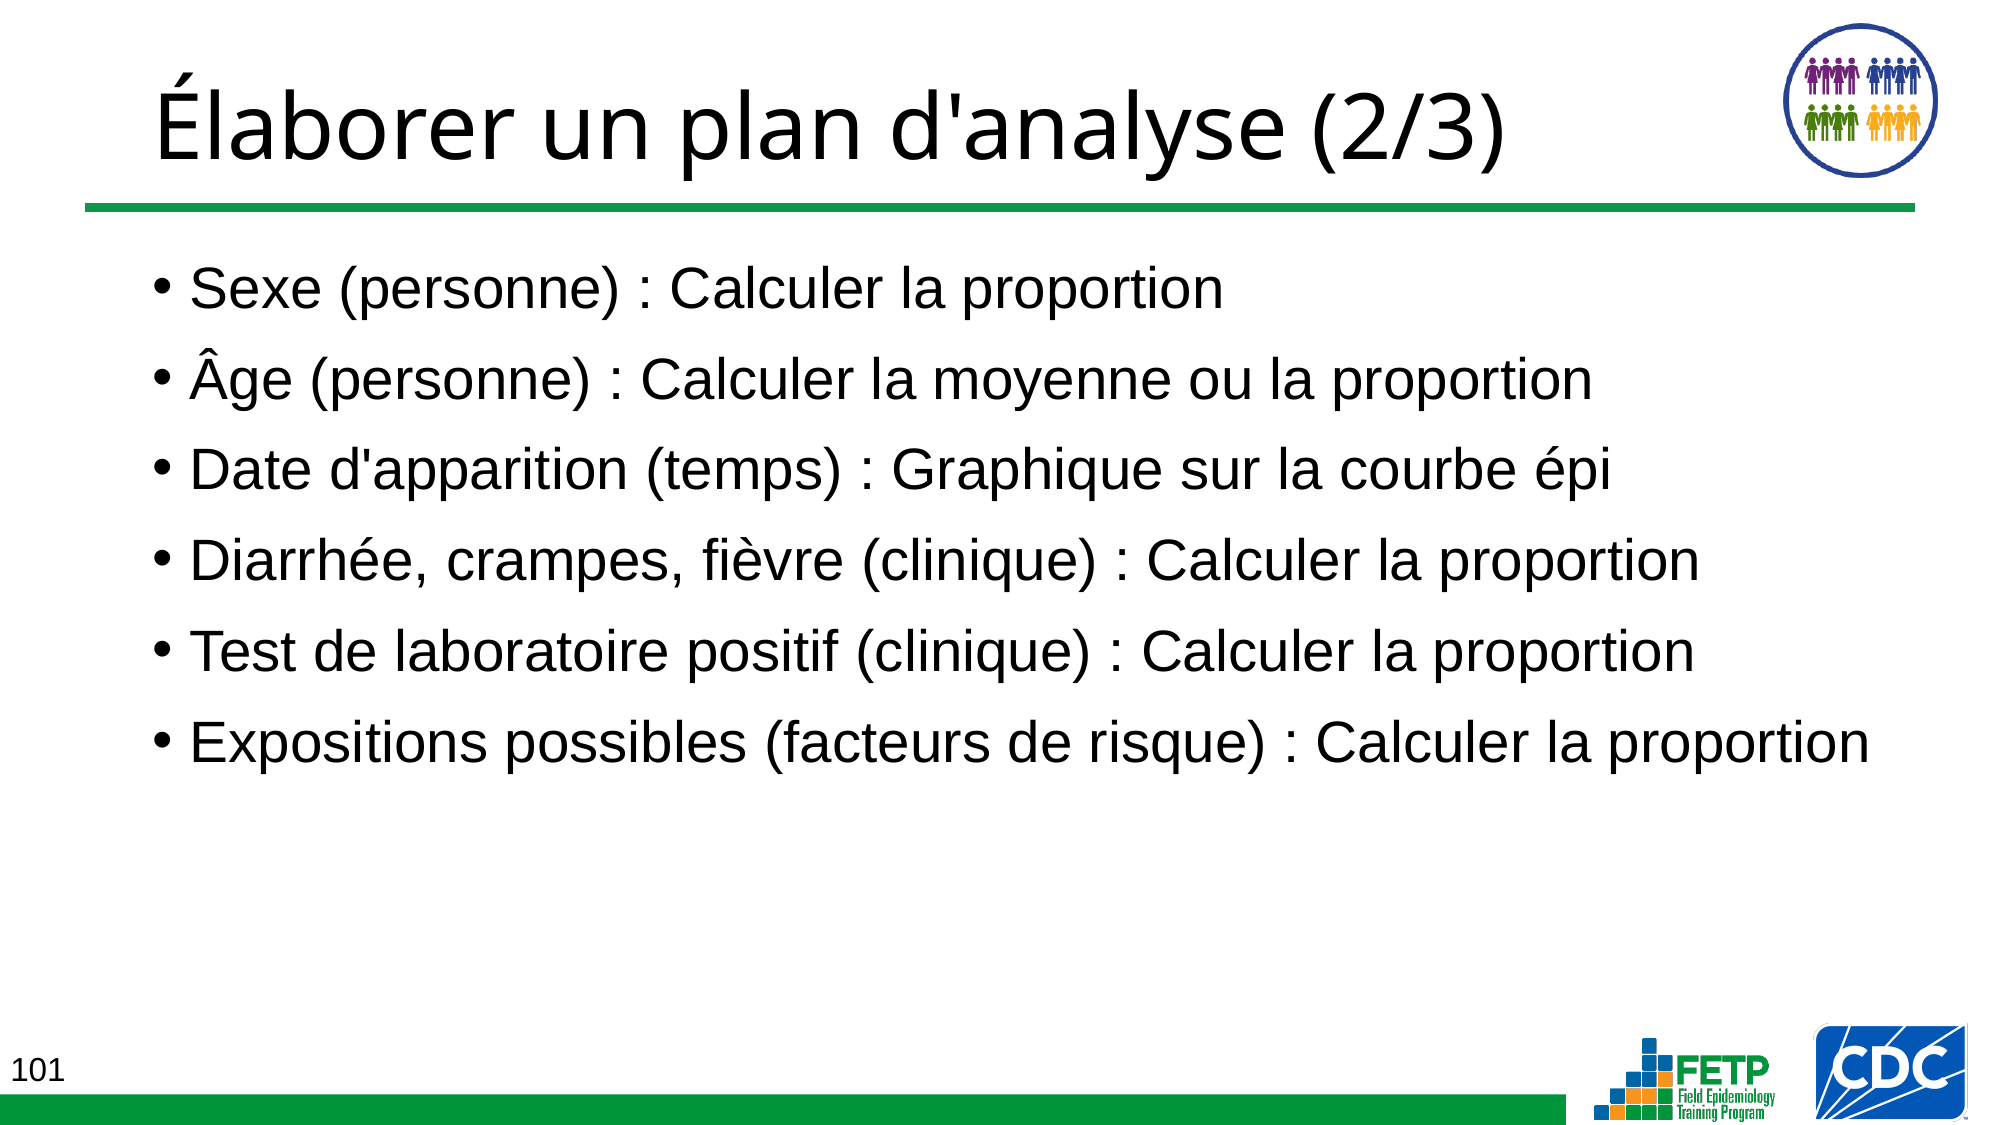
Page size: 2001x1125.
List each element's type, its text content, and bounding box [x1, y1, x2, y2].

picture [1594, 1038, 1775, 1122]
picture [1813, 1023, 1968, 1122]
picture [1783, 23, 1938, 178]
title Élaborer un plan d'analyse (2/3) [137, 73, 1738, 205]
list Sexe (personne) : Calculer la proportion Âge (personne) : Calculer la moyenne ou la proportion Date d'apparition (temps) : Graphique sur la courbe épi Diarrhée, crampes, fièvre (clinique) : Calculer la proportion Test de laboratoire positif (clinique) : Calculer la proportion Expositions possibles (facteurs de risque) : Calculer la proportion [137, 242, 1924, 1004]
